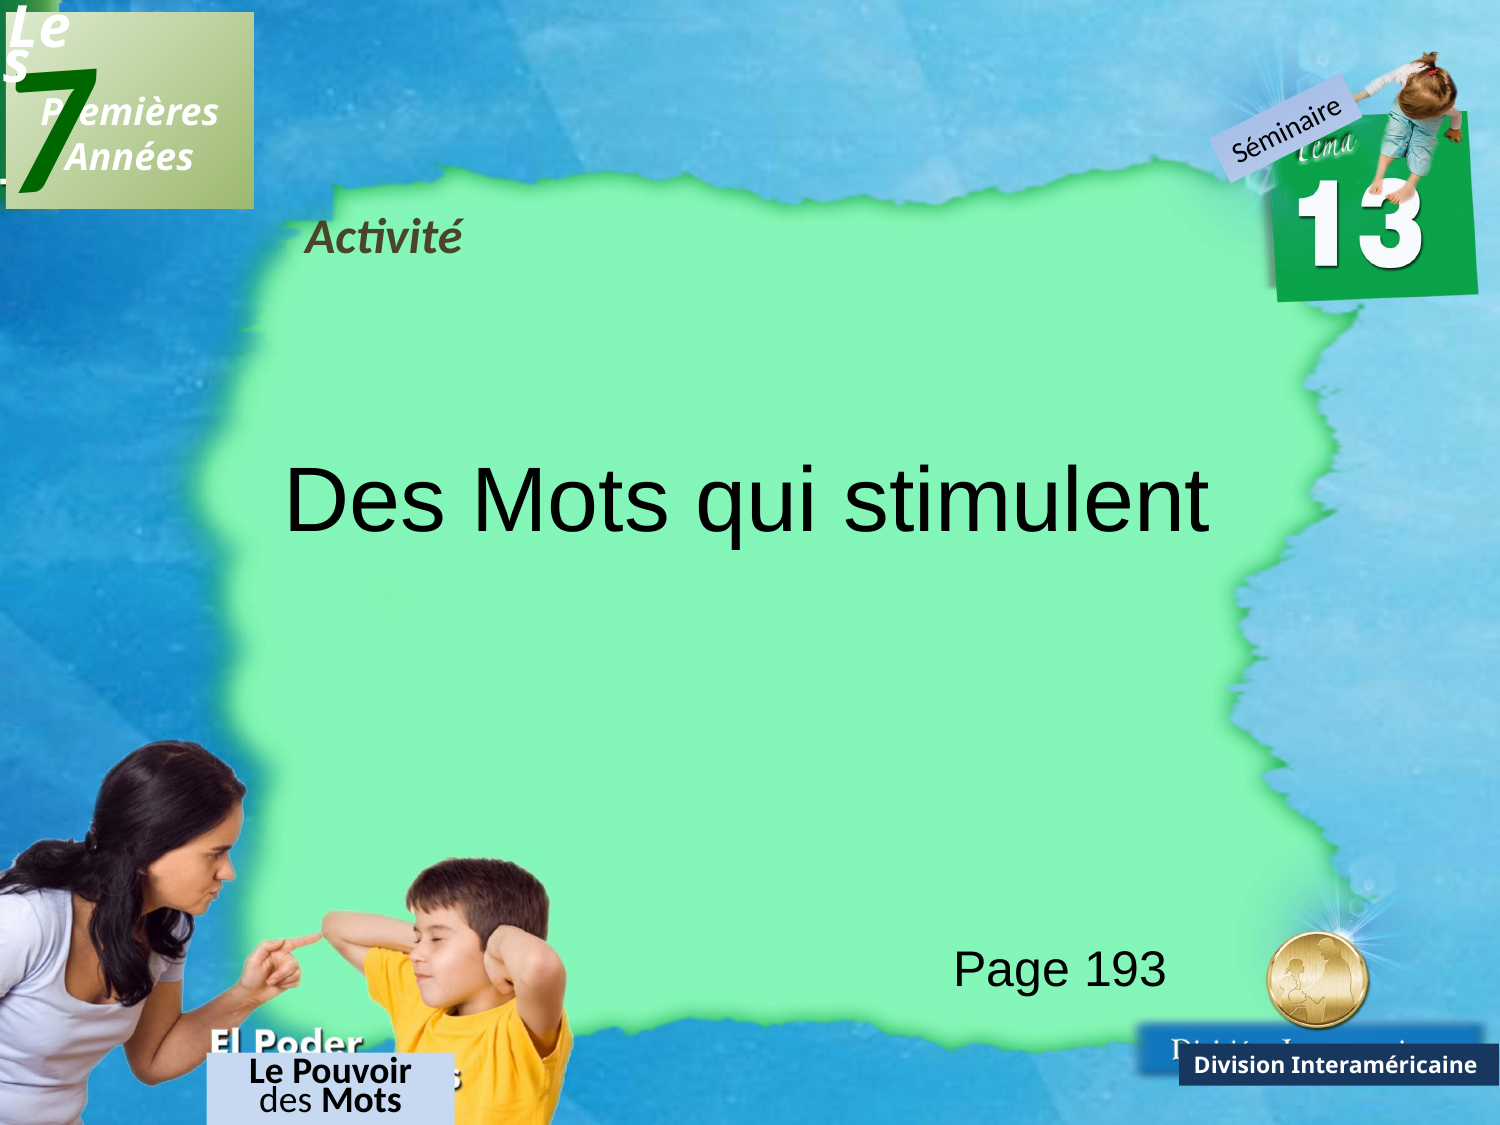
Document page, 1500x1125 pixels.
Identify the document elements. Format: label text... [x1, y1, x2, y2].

picture [0, 0, 1500, 1125]
text_box Le Pouvoir des Mots [206, 1052, 455, 1125]
text_box Division Interaméricaine [1179, 1043, 1499, 1086]
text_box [0, 0, 255, 239]
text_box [265, 195, 1246, 1005]
text_box Séminaire [1208, 72, 1363, 184]
